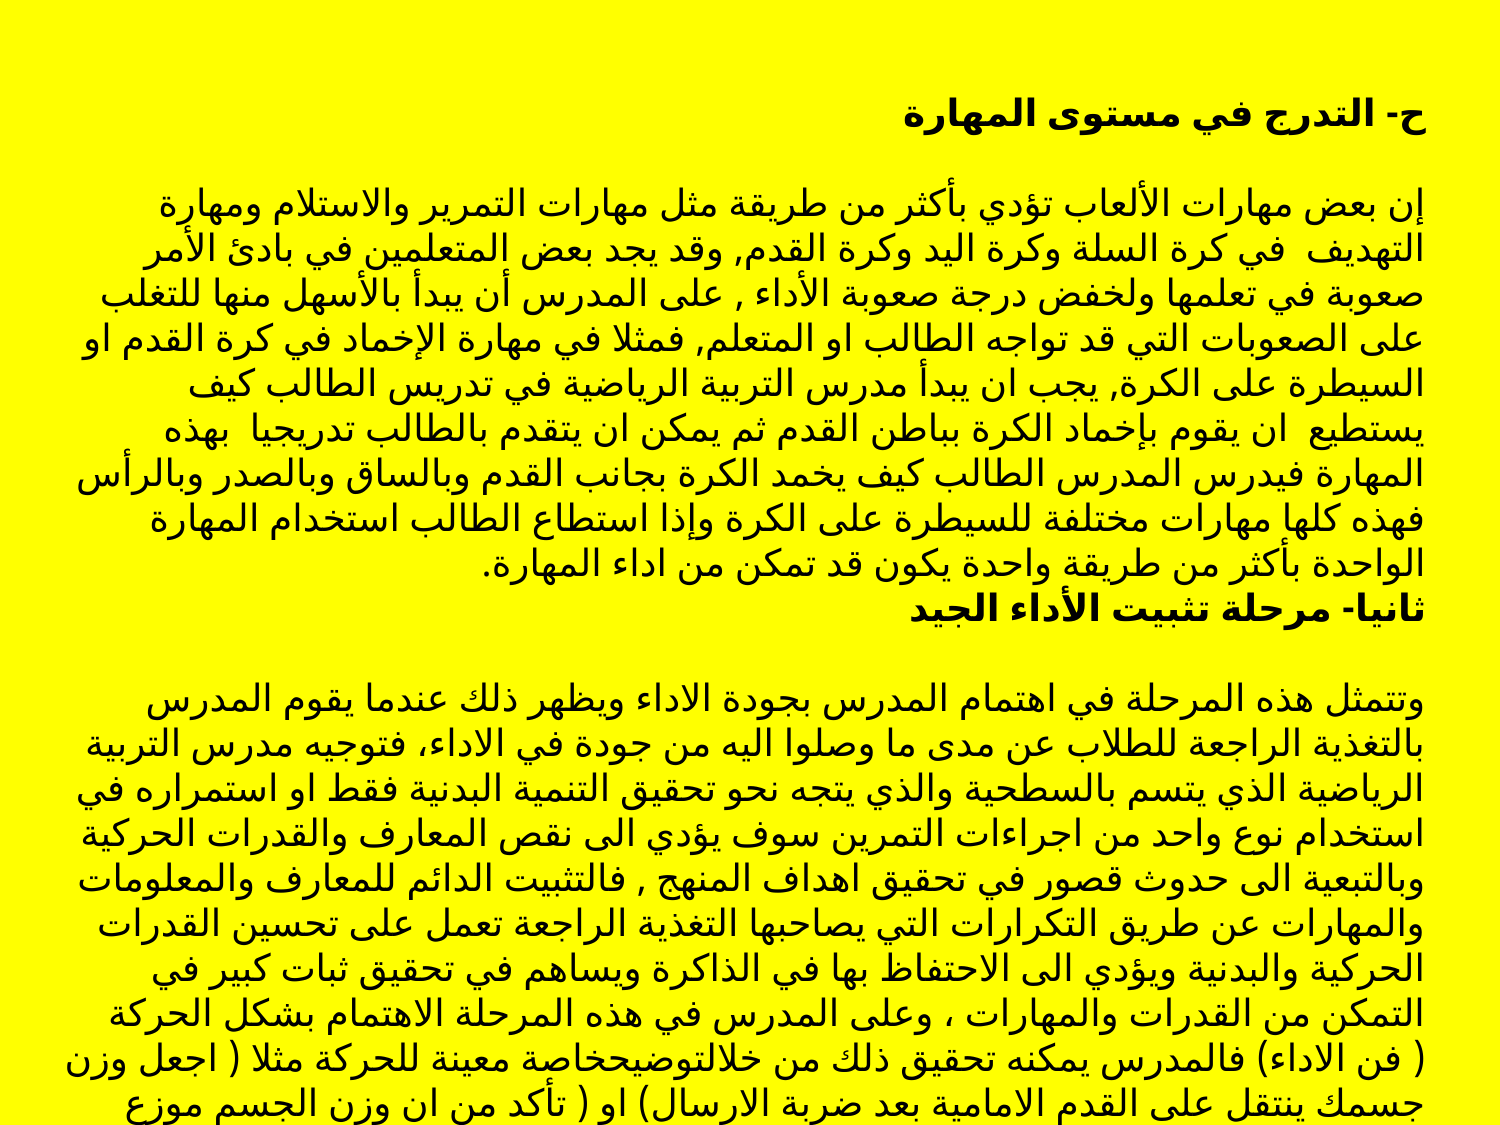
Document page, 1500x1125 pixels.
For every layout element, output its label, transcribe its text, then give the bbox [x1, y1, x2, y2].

text_box ح- التدرج في مستوى المهارة إن بعض مهارات الألعاب تؤدي بأكثر من طريقة مثل مهارات التمرير والاستلام ومهارة التهديف في كرة السلة وكرة اليد وكرة القدم, وقد يجد بعض المتعلمين في بادئ الأمر صعوبة في تعلمها ولخفض درجة صعوبة الأداء , على المدرس أن يبدأ بالأسهل منها للتغلب على الصعوبات التي قد تواجه الطالب او المتعلم, فمثلا في مهارة الإخماد في كرة القدم او السيطرة على الكرة, يجب ان يبدأ مدرس التربية الرياضية في تدريس الطالب كيف يستطيع ان يقوم بإخماد الكرة بباطن القدم ثم يمكن ان يتقدم بالطالب تدريجيا بهذه المهارة فيدرس المدرس الطالب كيف يخمد الكرة بجانب القدم وبالساق وبالصدر وبالرأس فهذه كلها مهارات مختلفة للسيطرة على الكرة وإذا استطاع الطالب استخدام المهارة الواحدة بأكثر من طريقة واحدة يكون قد تمكن من اداء المهارة. ثانيا- مرحلة تثبيت الأداء الجيد وتتمثل هذه المرحلة في اهتمام المدرس بجودة الاداء ويظهر ذلك عندما يقوم المدرس بالتغذية الراجعة للطلاب عن مدى ما وصلوا اليه من جودة في الاداء، فتوجيه مدرس التربية الرياضية الذي يتسم بالسطحية والذي يتجه نحو تحقيق التنمية البدنية فقط او استمراره في استخدام نوع واحد من اجراءات التمرين سوف يؤدي الى نقص المعارف والقدرات الحركية وبالتبعية الى حدوث قصور في تحقيق اهداف المنهج , فالتثبيت الدائم للمعارف والمعلومات والمهارات عن طريق التكرارات التي يصاحبها التغذية الراجعة تعمل على تحسين القدرات الحركية والبدنية ويؤدي الى الاحتفاظ بها في الذاكرة ويساهم في تحقيق ثبات كبير في التمكن من القدرات والمهارات ، وعلى المدرس في هذه المرحلة الاهتمام بشكل الحركة ( فن الاداء) فالمدرس يمكنه تحقيق ذلك من خلالتوضيحخاصة معينة للحركة مثلا ( اجعل وزن جسمك ينتقل على القدم الامامية بعد ضربة الارسال) او ( تأكد من ان وزن الجسم موزع على الذراعين في الوقوف على اليدين). مما سبق نرى ان مدرسي التربية الرياضية يجب ان يكونوا على دراية كاملة بتفاصيل كل مهارة يقومون بتدريسها اما المدرسين المبتدئين فعليهم [46, 81, 1442, 1125]
